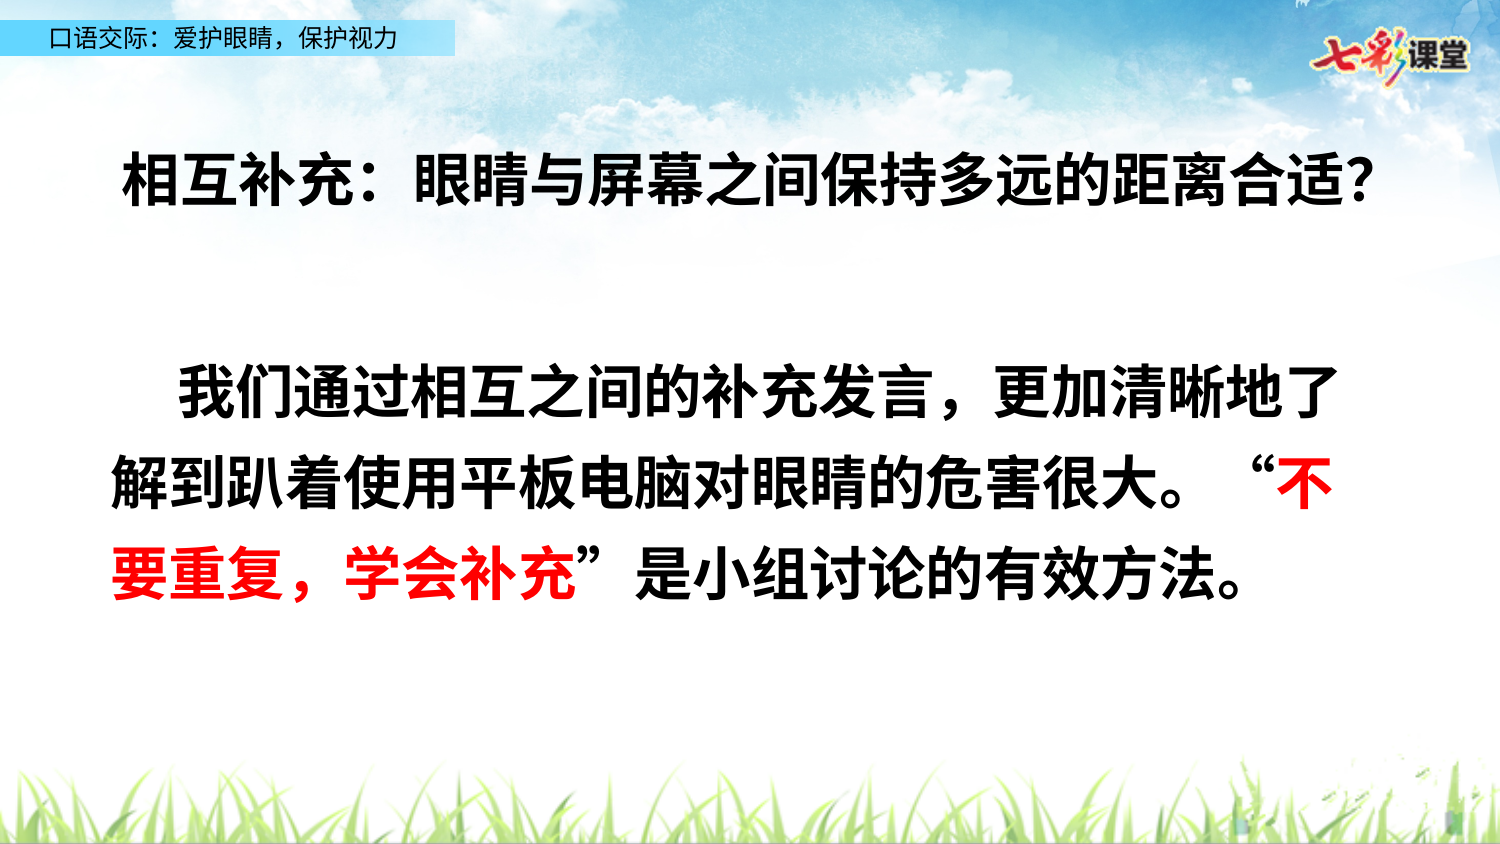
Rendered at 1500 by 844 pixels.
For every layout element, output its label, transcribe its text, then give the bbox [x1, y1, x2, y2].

picture [0, 0, 1500, 844]
text_box 我们通过相互之间的补充发言，更加清晰地了解到趴着使用平板电脑对眼睛的危害很大。“不要重复，学会补充”是小组讨论的有效方法。 [95, 327, 1394, 615]
text_box 相互补充：眼睛与屏幕之间保持多远的距离合适？ [107, 114, 1393, 221]
